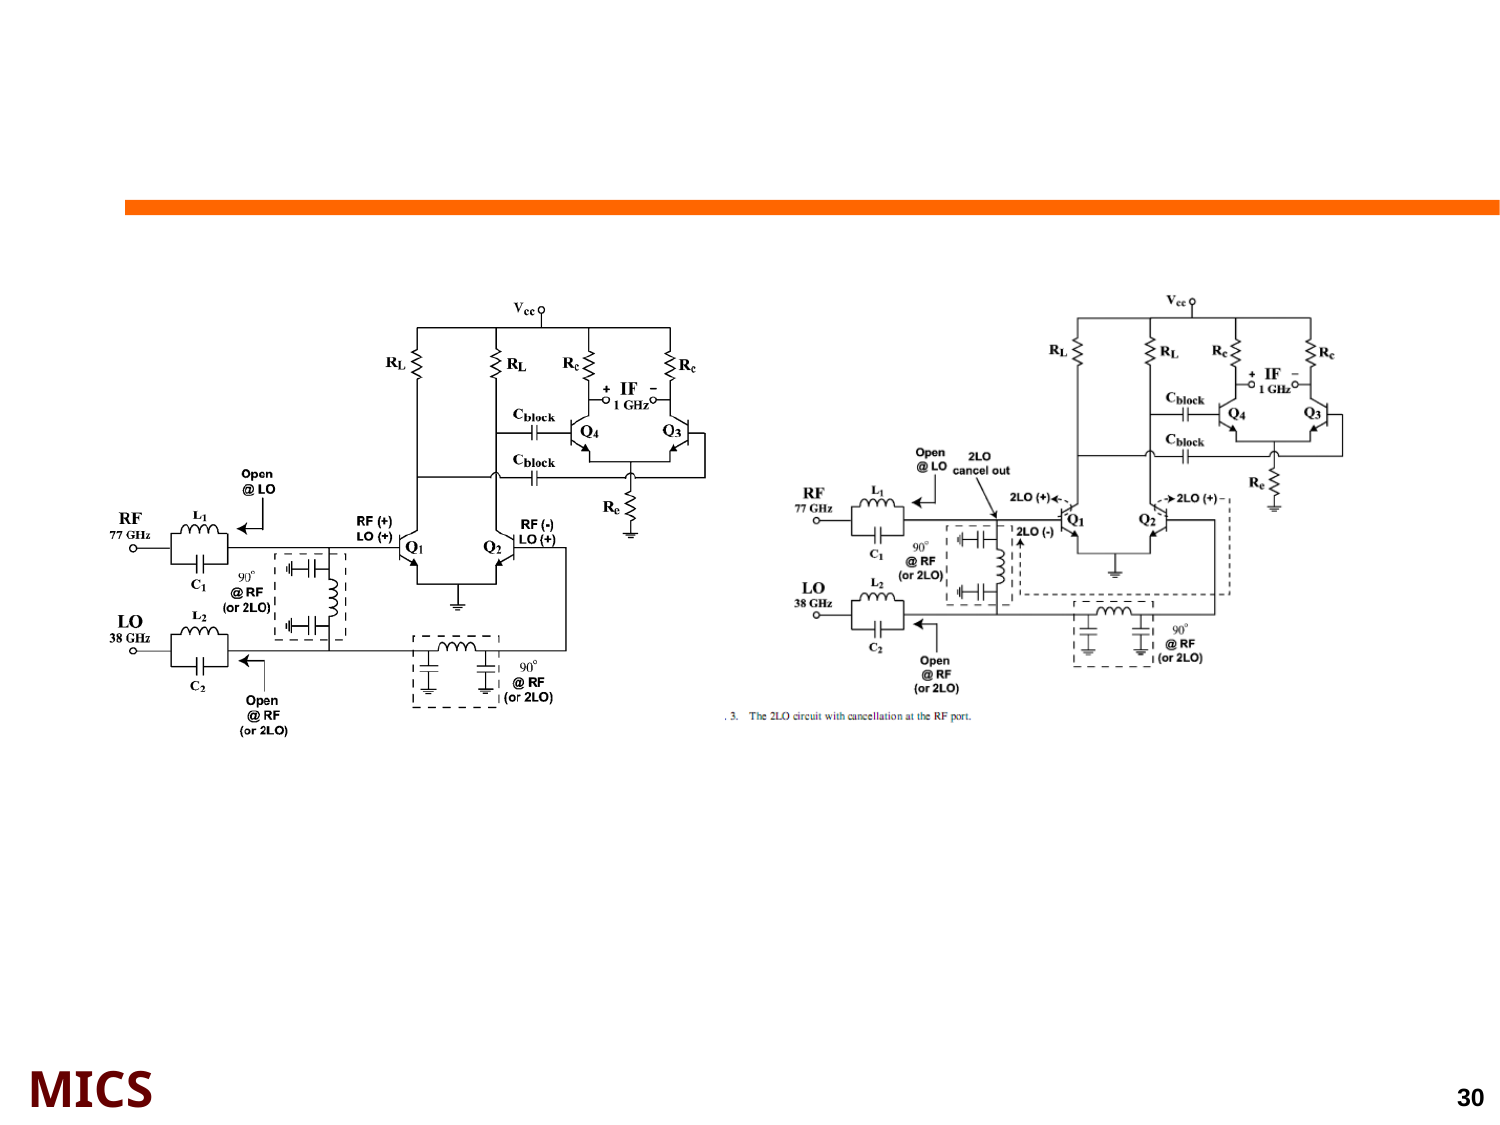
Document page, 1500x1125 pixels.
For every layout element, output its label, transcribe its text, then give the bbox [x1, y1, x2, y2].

picture [12, 287, 1404, 751]
slide_number 30 [1425, 1067, 1500, 1125]
